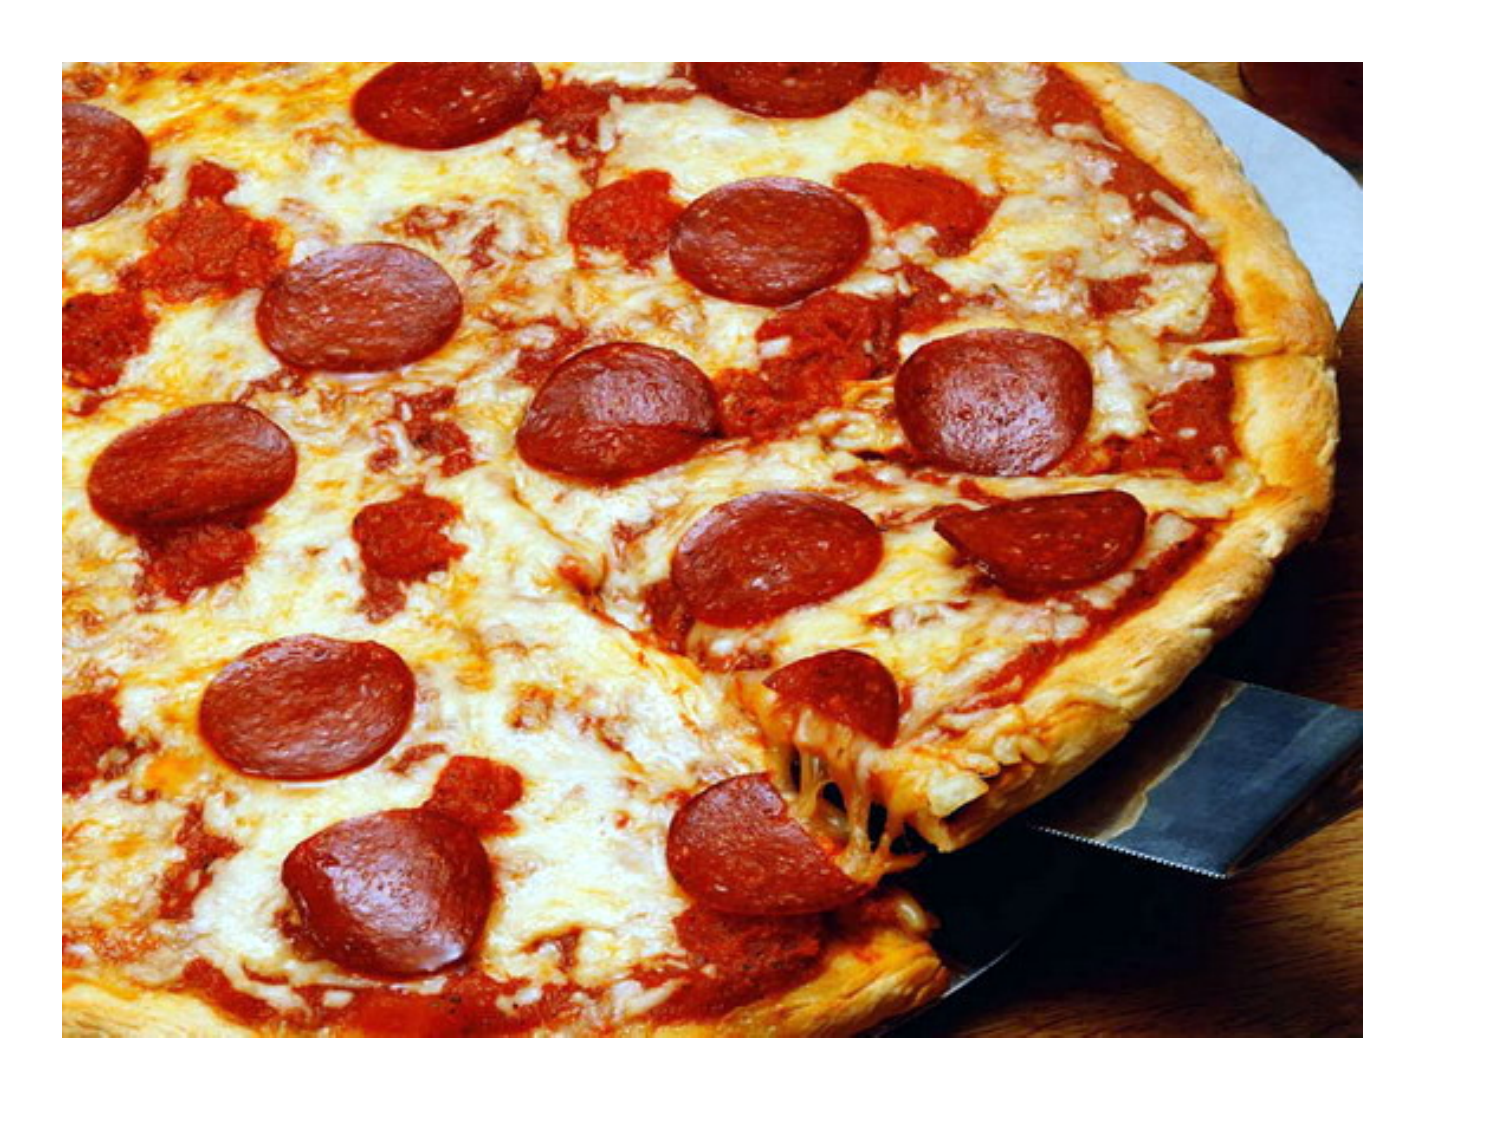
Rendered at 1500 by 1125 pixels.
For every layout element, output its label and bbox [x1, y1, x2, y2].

picture [62, 62, 1363, 1038]
